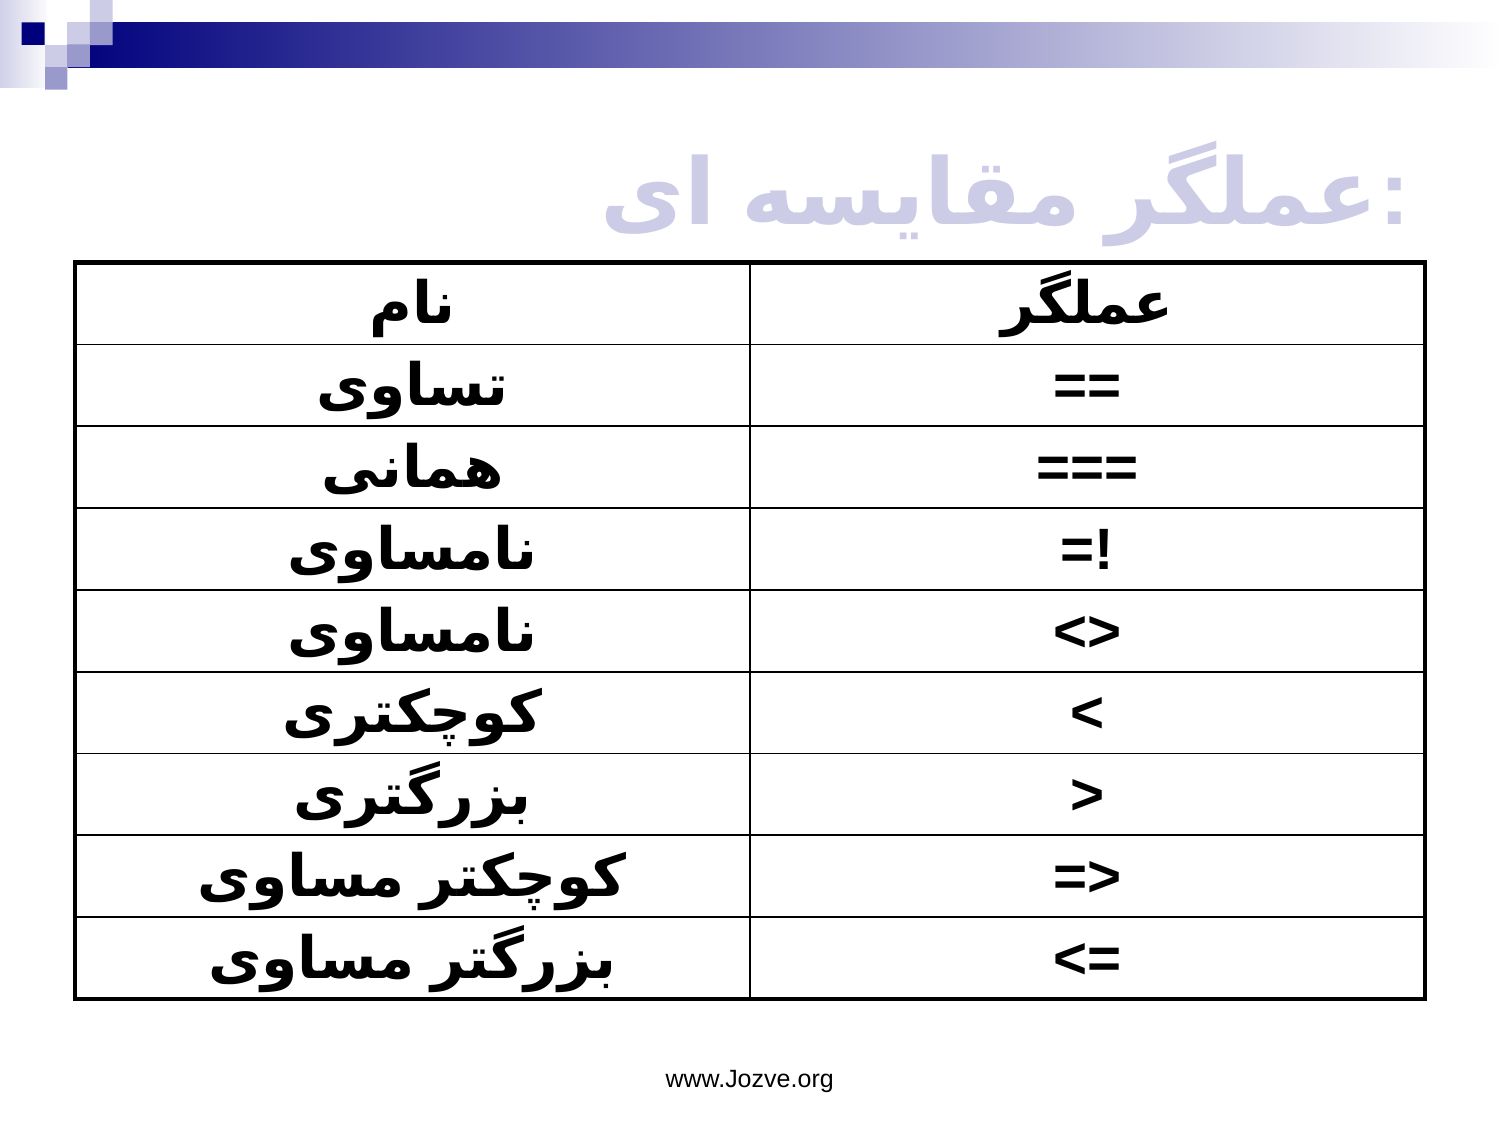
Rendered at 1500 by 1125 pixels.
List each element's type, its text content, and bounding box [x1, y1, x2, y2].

table_cell کوچکتری [77, 673, 749, 753]
table_cell بزرگتر مساوی [77, 918, 749, 997]
table_cell همانی [77, 427, 749, 507]
table_cell کوچکتر مساوی [77, 836, 749, 916]
table_header نام [77, 265, 749, 344]
table_cell نامساوی [77, 509, 749, 589]
table_header عملگر [751, 265, 1423, 344]
table_cell > [751, 754, 1423, 834]
table_cell === [751, 427, 1423, 507]
footer www.Jozve.org [512, 1024, 988, 1101]
table_cell <> [751, 591, 1423, 671]
table_cell <= [751, 918, 1423, 997]
table_cell =! [751, 509, 1423, 589]
table_cell == [751, 345, 1423, 425]
table_cell < [751, 673, 1423, 753]
table_cell بزرگتری [77, 754, 749, 834]
table_cell تساوی [77, 345, 749, 425]
table_cell => [751, 836, 1423, 916]
table_cell نامساوی [77, 591, 749, 671]
title عملگر مقایسه ای: [74, 74, 1426, 260]
